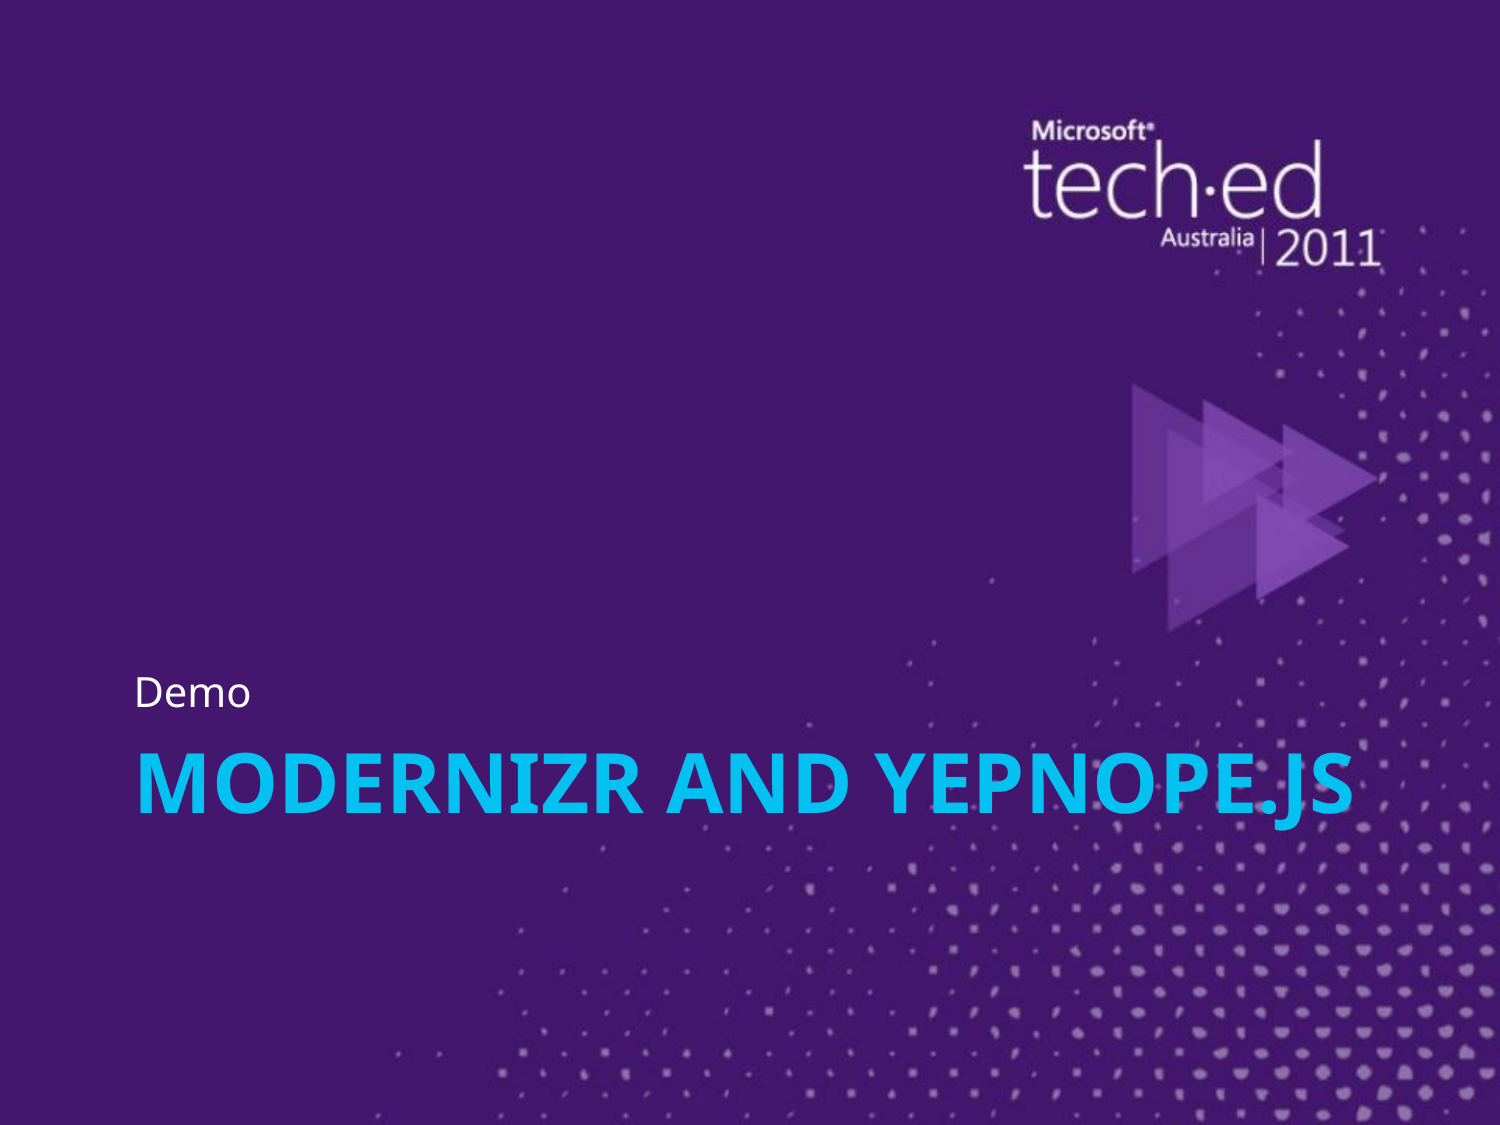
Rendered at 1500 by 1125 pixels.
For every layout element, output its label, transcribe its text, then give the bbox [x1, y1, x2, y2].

title Modernizr and YepNope.js [118, 723, 1394, 947]
picture [0, 0, 1500, 1125]
list Demo [118, 476, 1394, 723]
